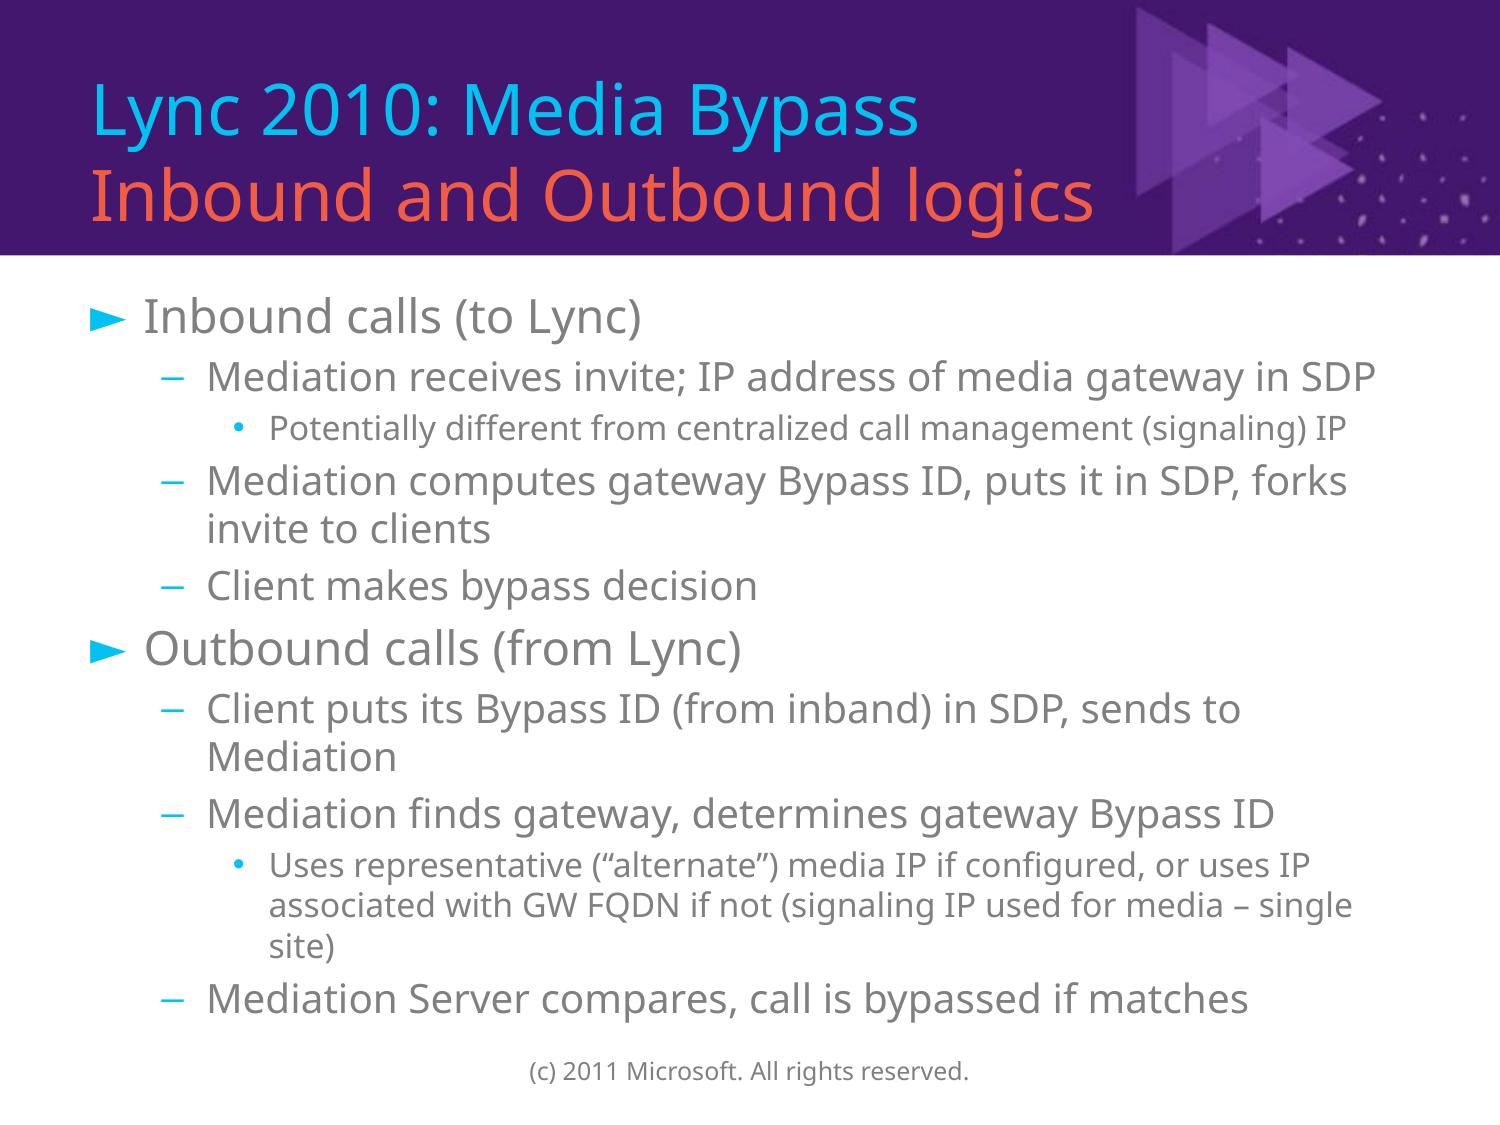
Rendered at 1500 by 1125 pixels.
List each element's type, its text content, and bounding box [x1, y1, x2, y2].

picture [0, 0, 1500, 255]
list Inbound calls (to Lync) Mediation receives invite; IP address of media gateway in SDP Potentially different from centralized call management (signaling) IP Mediation computes gateway Bypass ID, puts it in SDP, forks invite to clients Client makes bypass decision Outbound calls (from Lync) Client puts its Bypass ID (from inband) in SDP, sends to Mediation Mediation finds gateway, determines gateway Bypass ID Uses representative (“alternate”) media IP if configured, or uses IP associated with GW FQDN if not (signaling IP used for media – single site) Mediation Server compares, call is bypassed if matches [75, 278, 1425, 1047]
title Lync 2010: Media Bypass Inbound and Outbound logics [75, 56, 1425, 244]
footer (c) 2011 Microsoft. All rights reserved. [512, 1042, 988, 1103]
